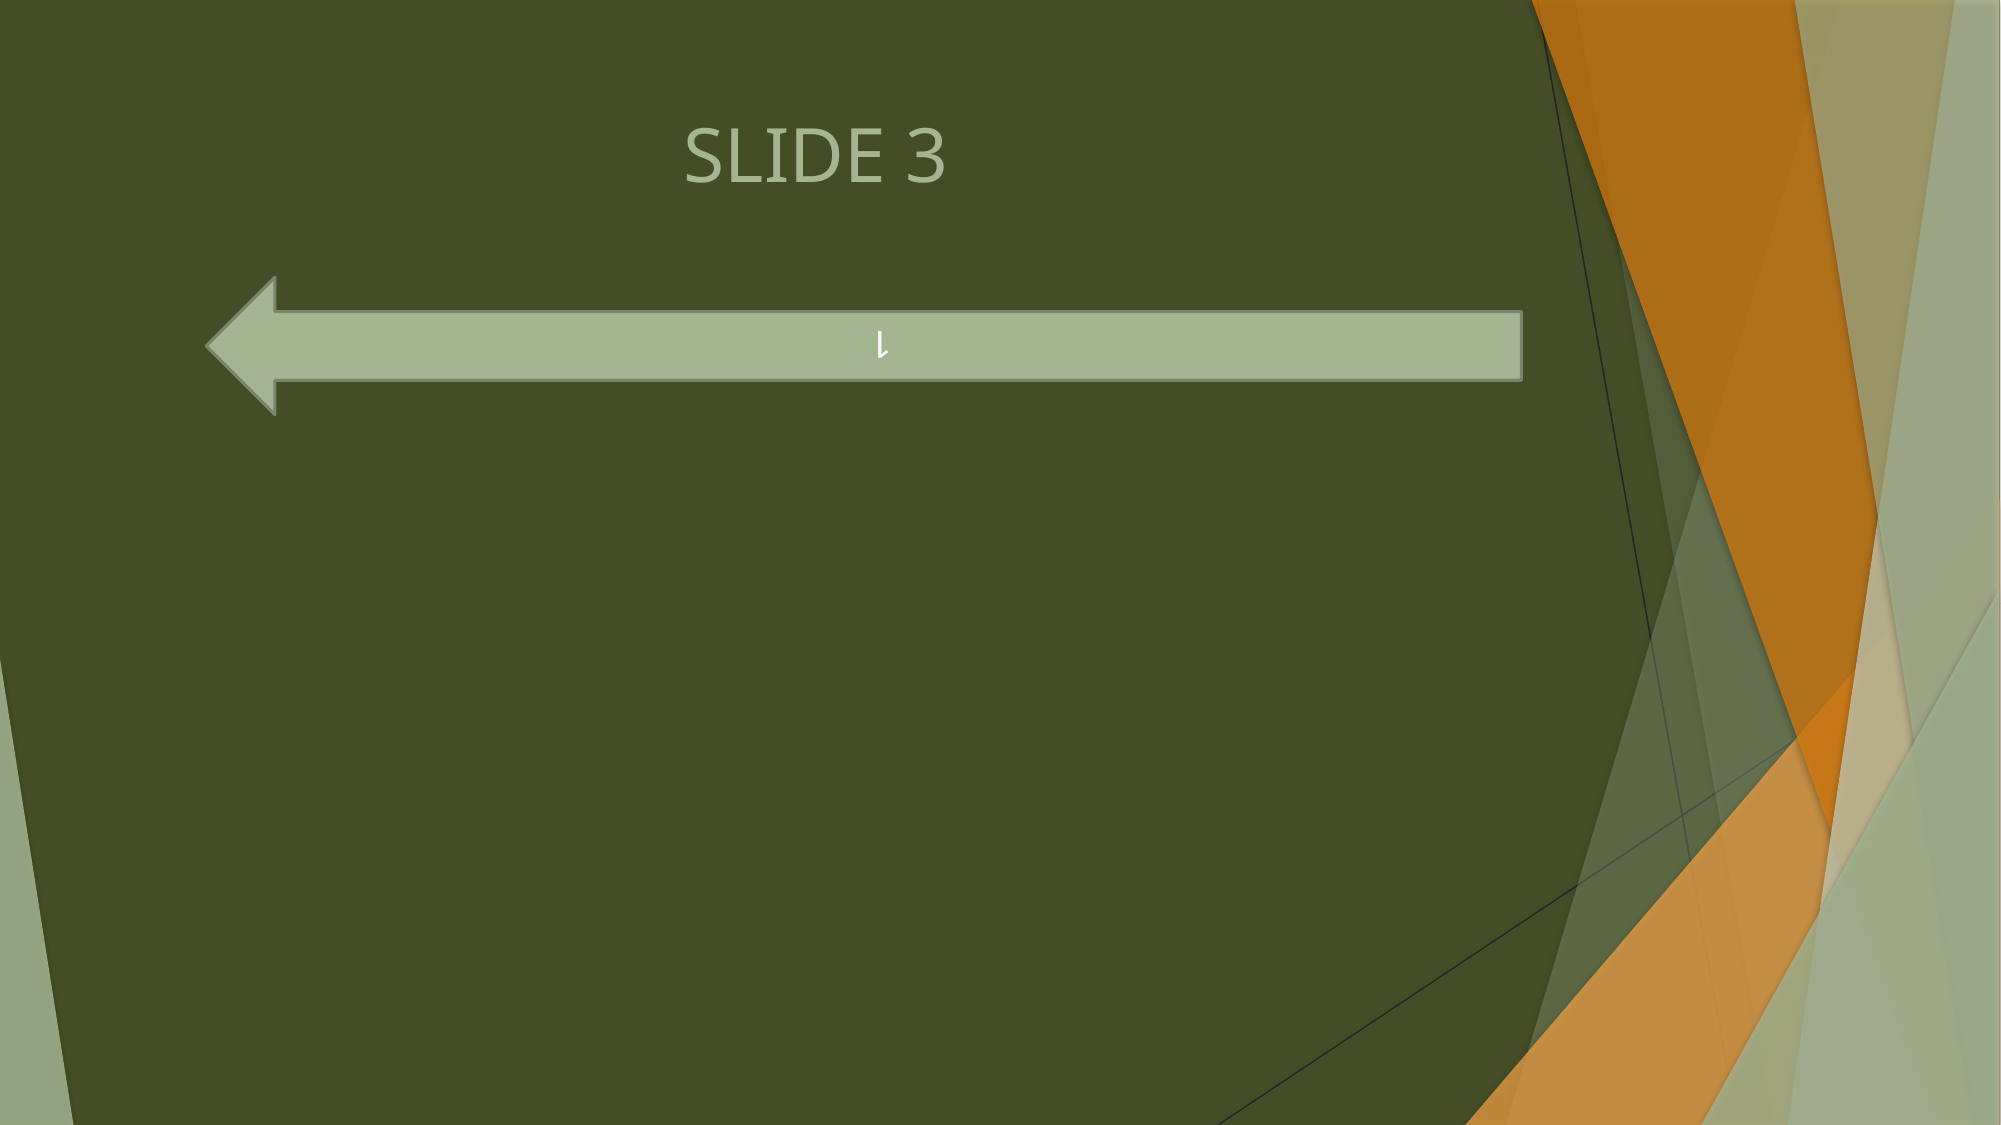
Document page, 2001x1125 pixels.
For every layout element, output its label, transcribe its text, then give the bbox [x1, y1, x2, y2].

title SLIDE 3 [111, 99, 1522, 317]
text_box 1 [205, 275, 1523, 417]
